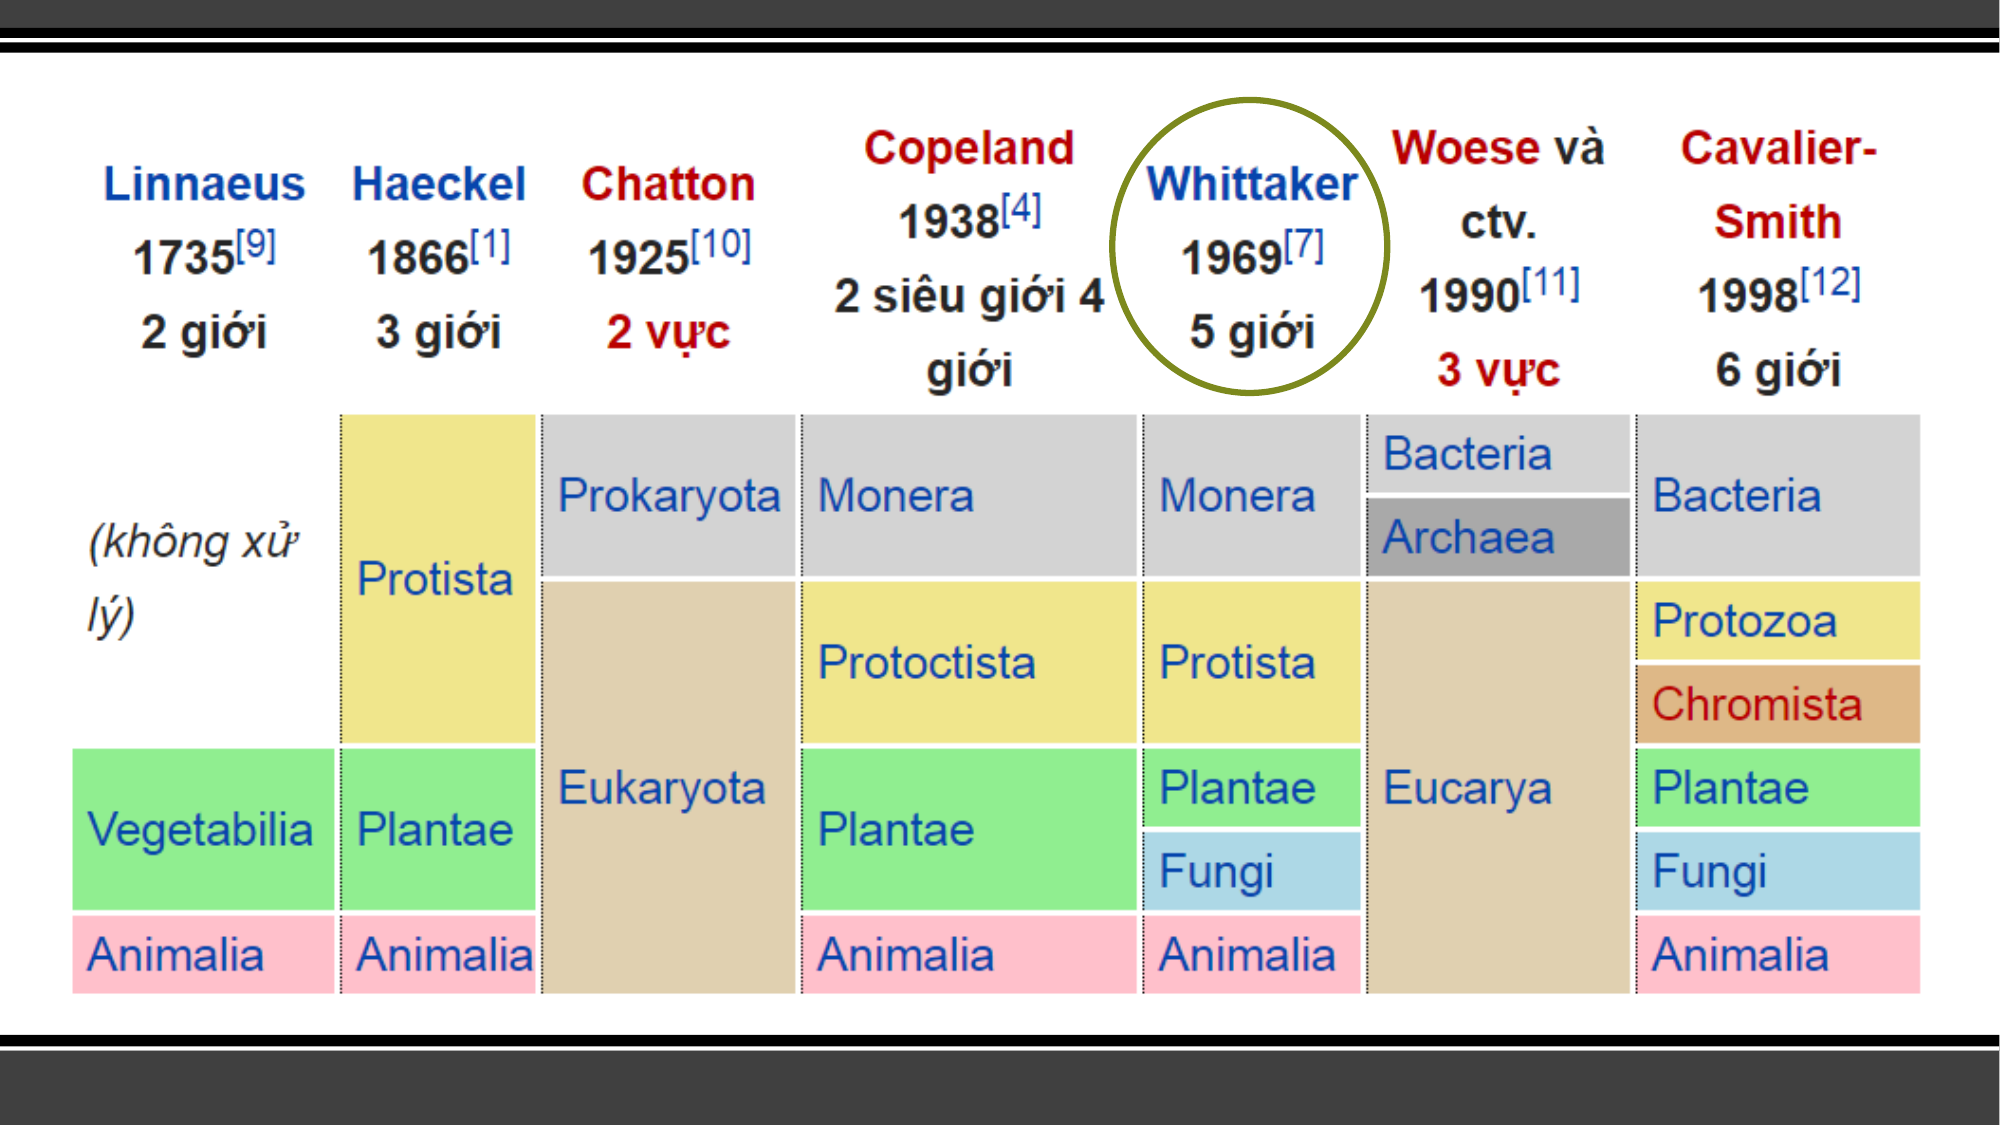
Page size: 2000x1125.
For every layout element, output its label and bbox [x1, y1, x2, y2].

picture [36, 118, 1932, 1013]
text_box [1190, 97, 1310, 112]
